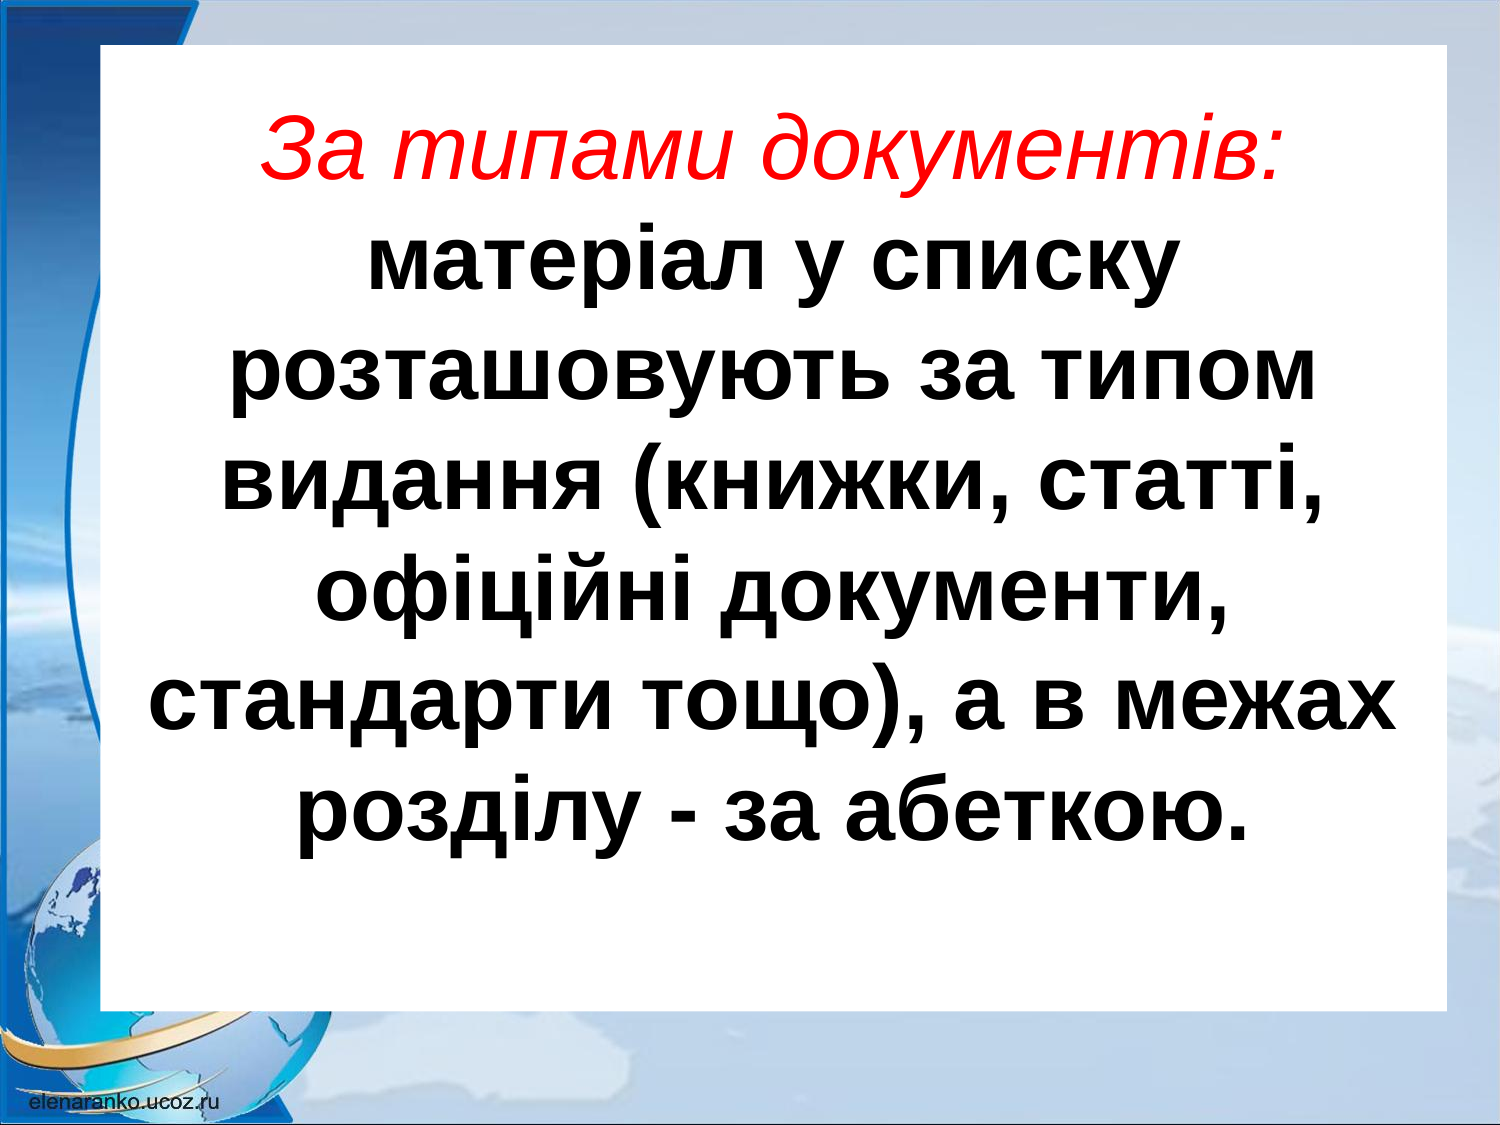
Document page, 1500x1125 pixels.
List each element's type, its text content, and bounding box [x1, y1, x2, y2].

picture [0, 0, 1500, 1125]
title За типами документів: матеріал у списку розташовують за типом видання (книжки, статті, офіційні документи, стандарти тощо), а в межах розділу - за абеткою. [100, 45, 1447, 1012]
